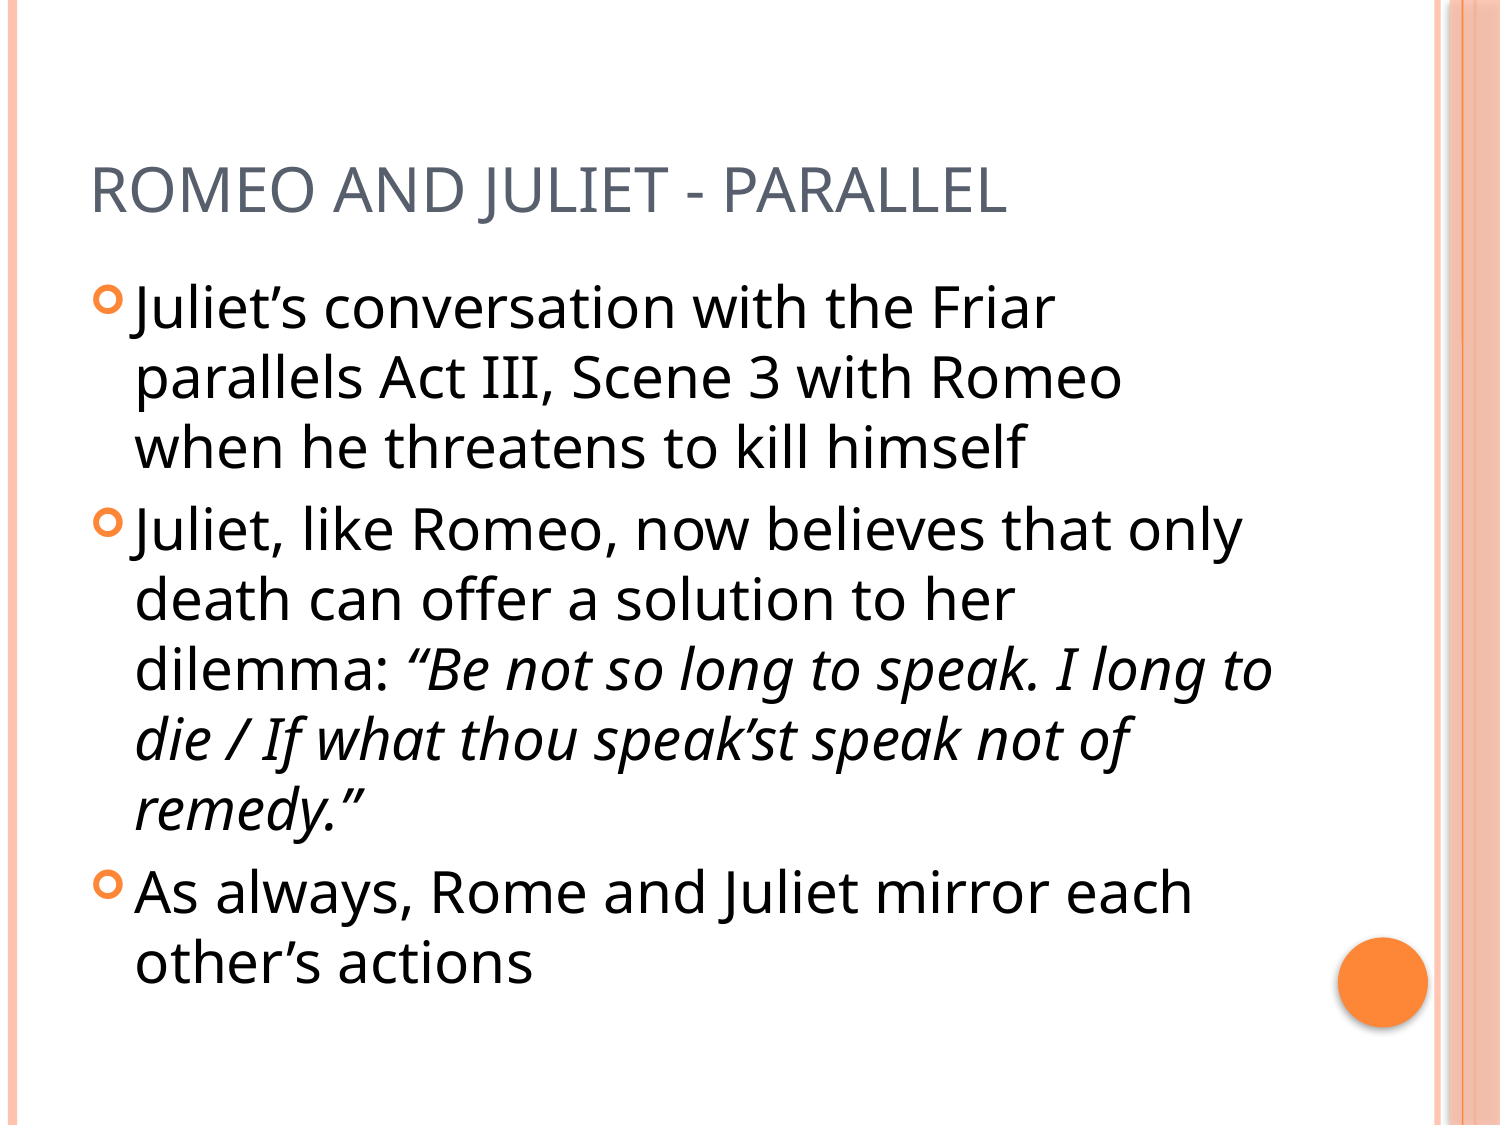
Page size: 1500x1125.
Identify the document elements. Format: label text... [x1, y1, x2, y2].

title Romeo and Juliet - Parallel [75, 45, 1300, 233]
list Juliet’s conversation with the Friar parallels Act III, Scene 3 with Romeo when he threatens to kill himself Juliet, like Romeo, now believes that only death can offer a solution to her dilemma: “Be not so long to speak. I long to die / If what thou speak’st speak not of remedy.” As always, Rome and Juliet mirror each other’s actions [75, 262, 1300, 1062]
